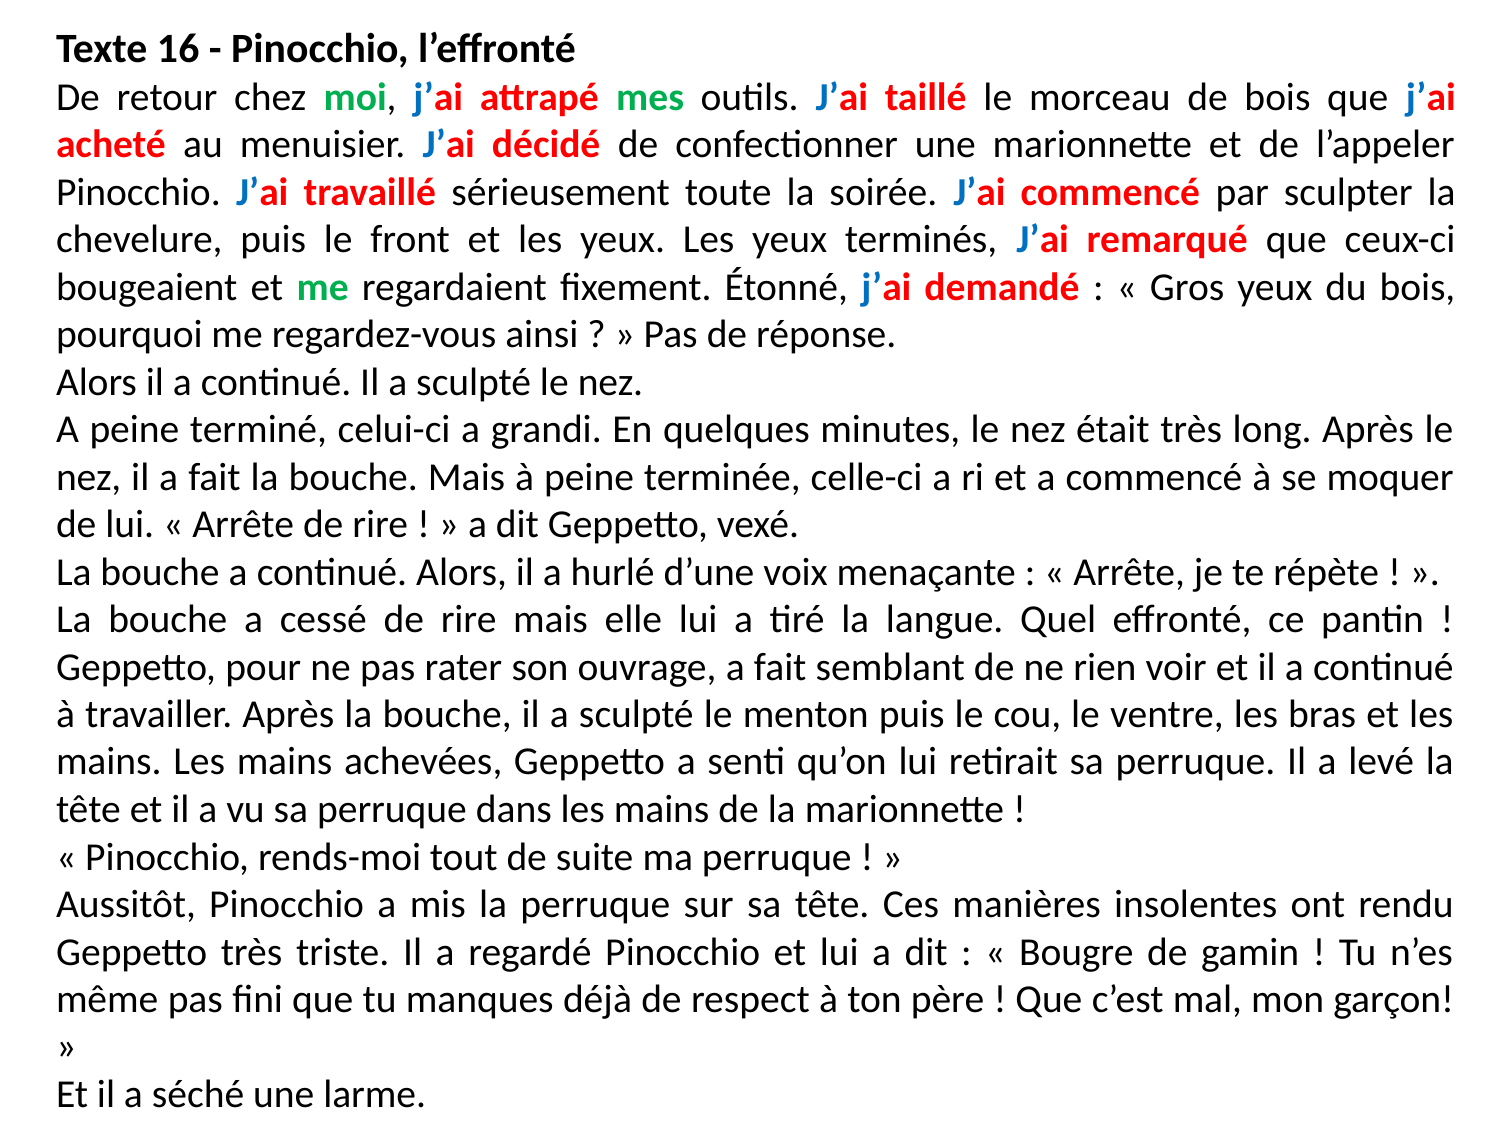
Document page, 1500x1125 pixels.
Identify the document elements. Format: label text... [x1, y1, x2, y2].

text_box Texte 16 - Pinocchio, l’effronté De retour chez moi, j’ai attrapé mes outils. J’ai taillé le morceau de bois que j’ai acheté au menuisier. J’ai décidé de confectionner une marionnette et de l’appeler Pinocchio. J’ai travaillé sérieusement toute la soirée. J’ai commencé par sculpter la chevelure, puis le front et les yeux. Les yeux terminés, J’ai remarqué que ceux-ci bougeaient et me regardaient fixement. Étonné, j’ai demandé : « Gros yeux du bois, pourquoi me regardez-vous ainsi ? » Pas de réponse. Alors il a continué. Il a sculpté le nez. A peine terminé, celui-ci a grandi. En quelques minutes, le nez était très long. Après le nez, il a fait la bouche. Mais à peine terminée, celle-ci a ri et a commencé à se moquer de lui. « Arrête de rire ! » a dit Geppetto, vexé. La bouche a continué. Alors, il a hurlé d’une voix menaçante : « Arrête, je te répète ! ». La bouche a cessé de rire mais elle lui a tiré la langue. Quel effronté, ce pantin ! Geppetto, pour ne pas rater son ouvrage, a fait semblant de ne rien voir et il a continué à travailler. Après la bouche, il a sculpté le menton puis le cou, le ventre, les bras et les mains. Les mains achevées, Geppetto a senti qu’on lui retirait sa perruque. Il a levé la tête et il a vu sa perruque dans les mains de la marionnette ! « Pinocchio, rends-moi tout de suite ma perruque ! » Aussitôt, Pinocchio a mis la perruque sur sa tête. Ces manières insolentes ont rendu Geppetto très triste. Il a regardé Pinocchio et lui a dit : « Bougre de gamin ! Tu n’es même pas fini que tu manques déjà de respect à ton père ! Que c’est mal, mon garçon! » Et il a séché une larme. [41, 13, 1471, 1123]
